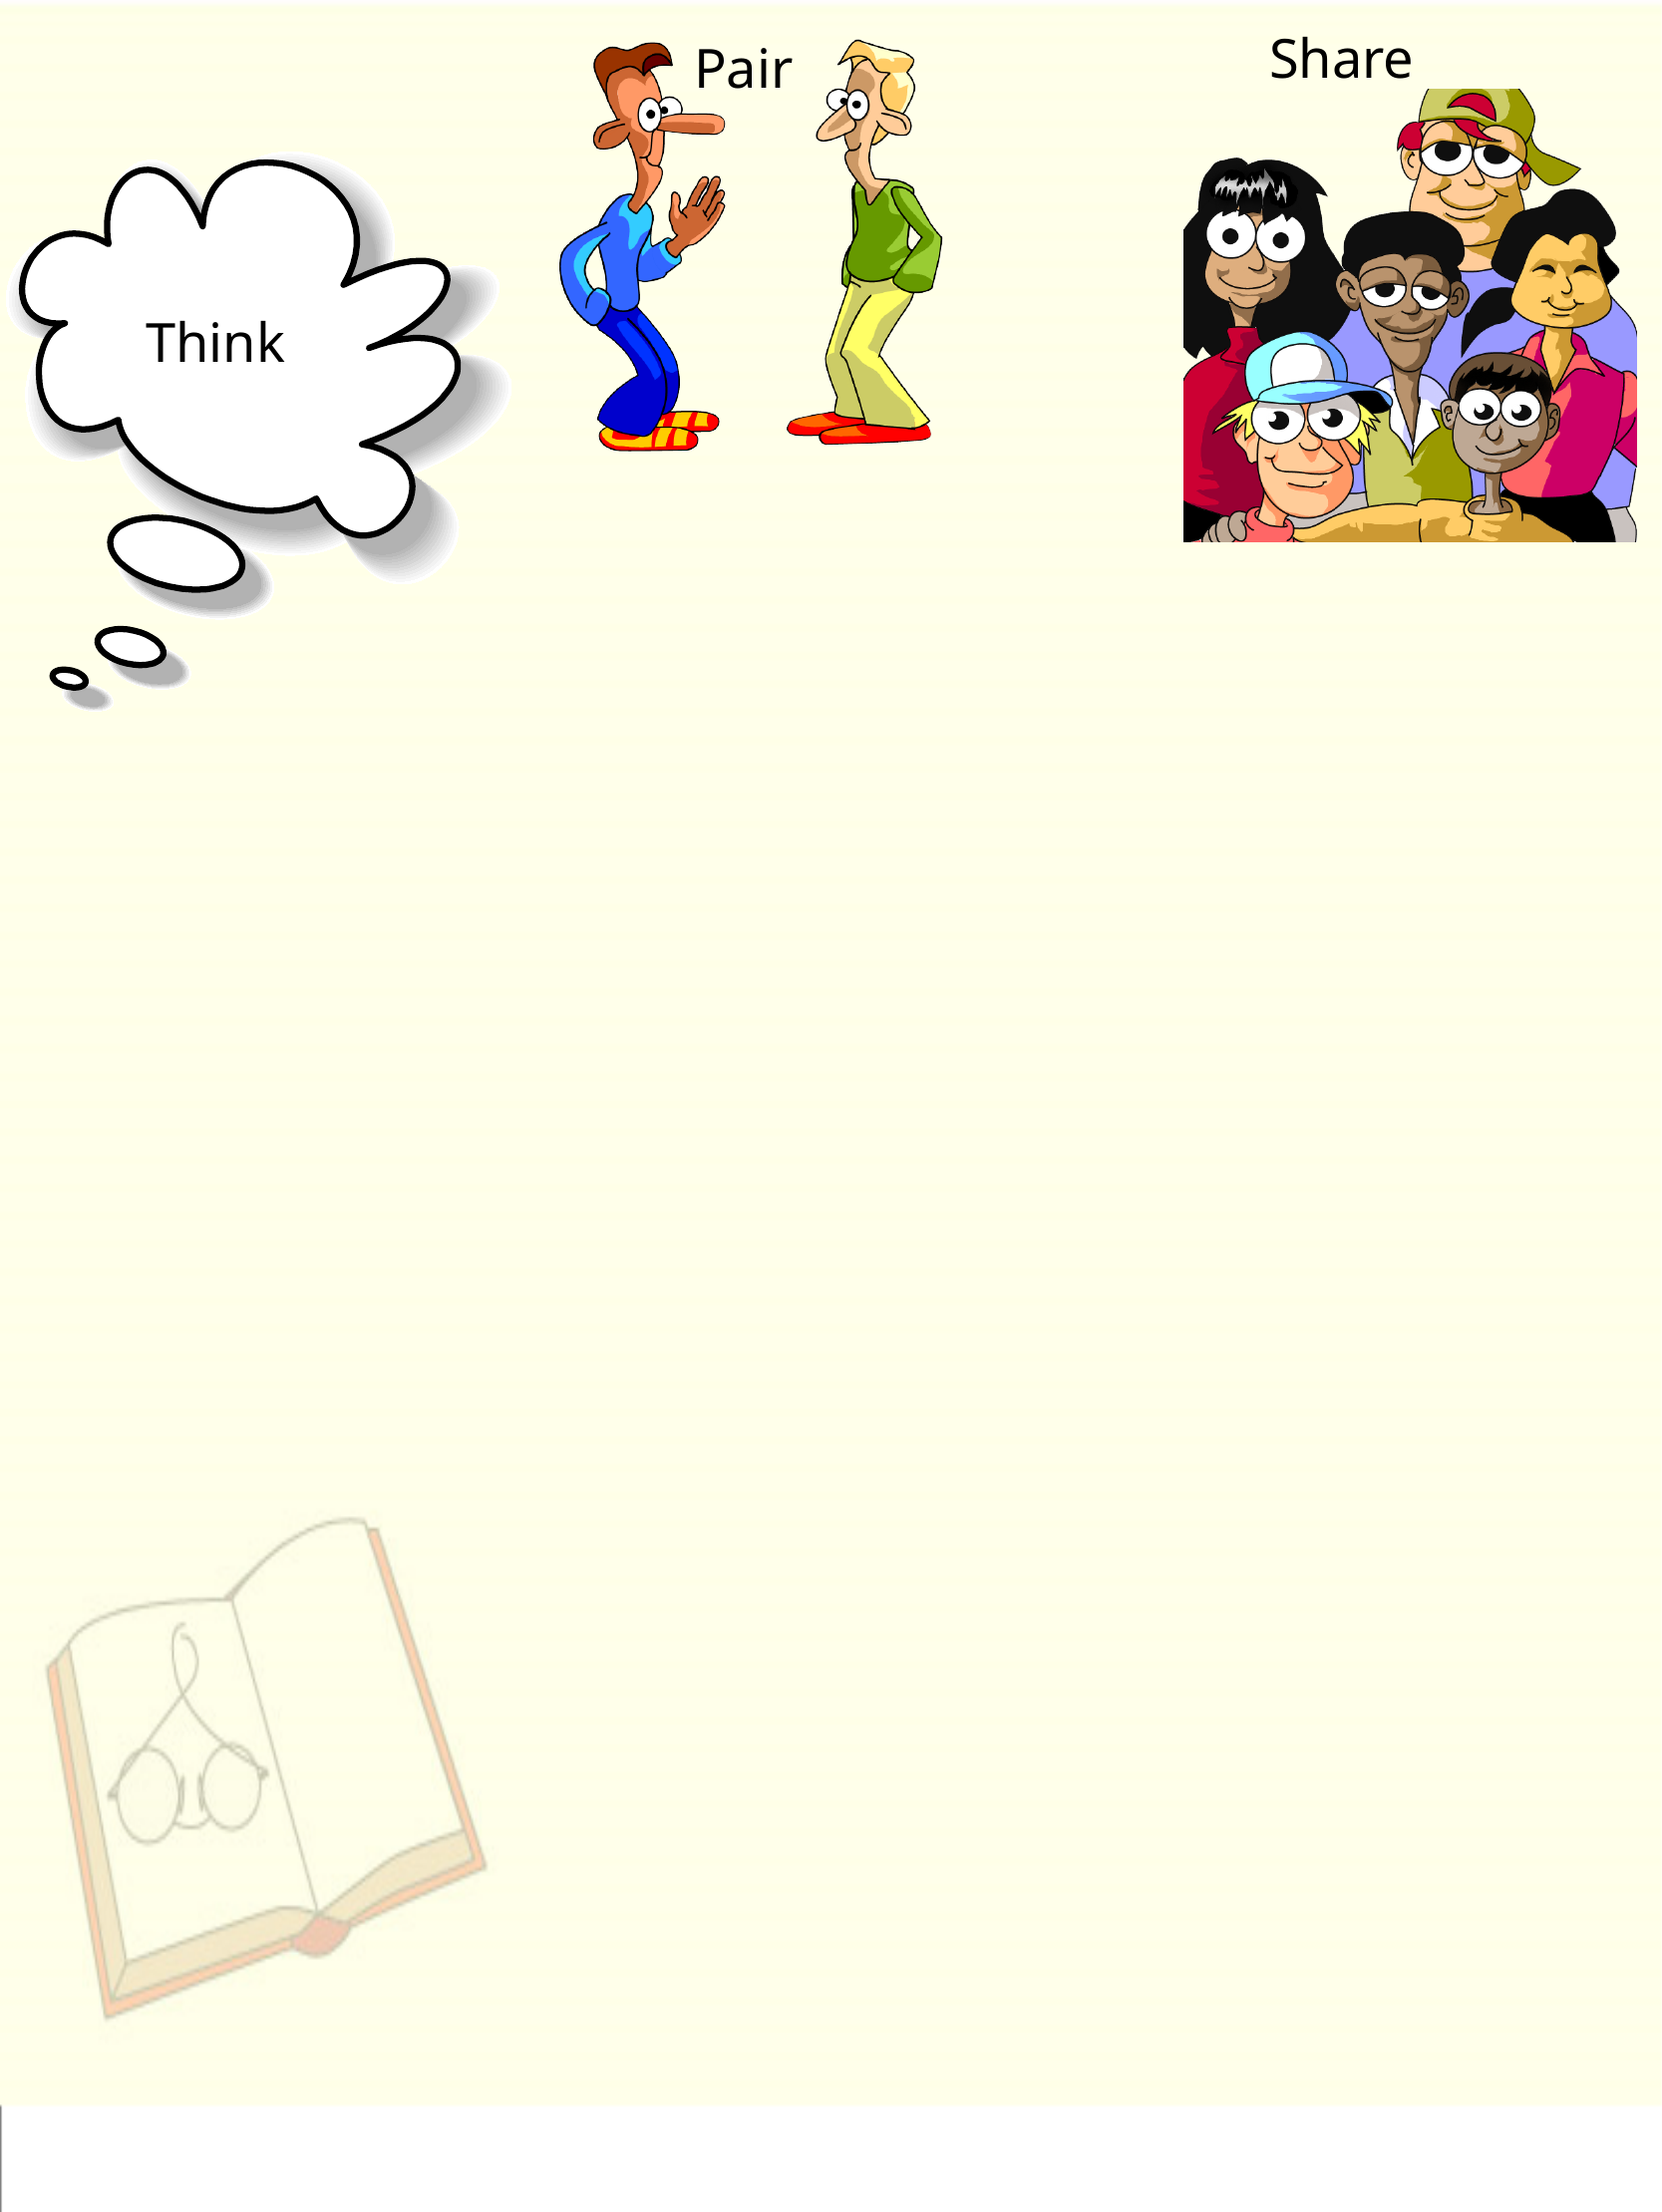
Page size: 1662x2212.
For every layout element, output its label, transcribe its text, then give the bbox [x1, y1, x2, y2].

picture [0, 0, 1662, 2212]
text_box Share [1254, 16, 1476, 87]
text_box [5, 151, 512, 712]
